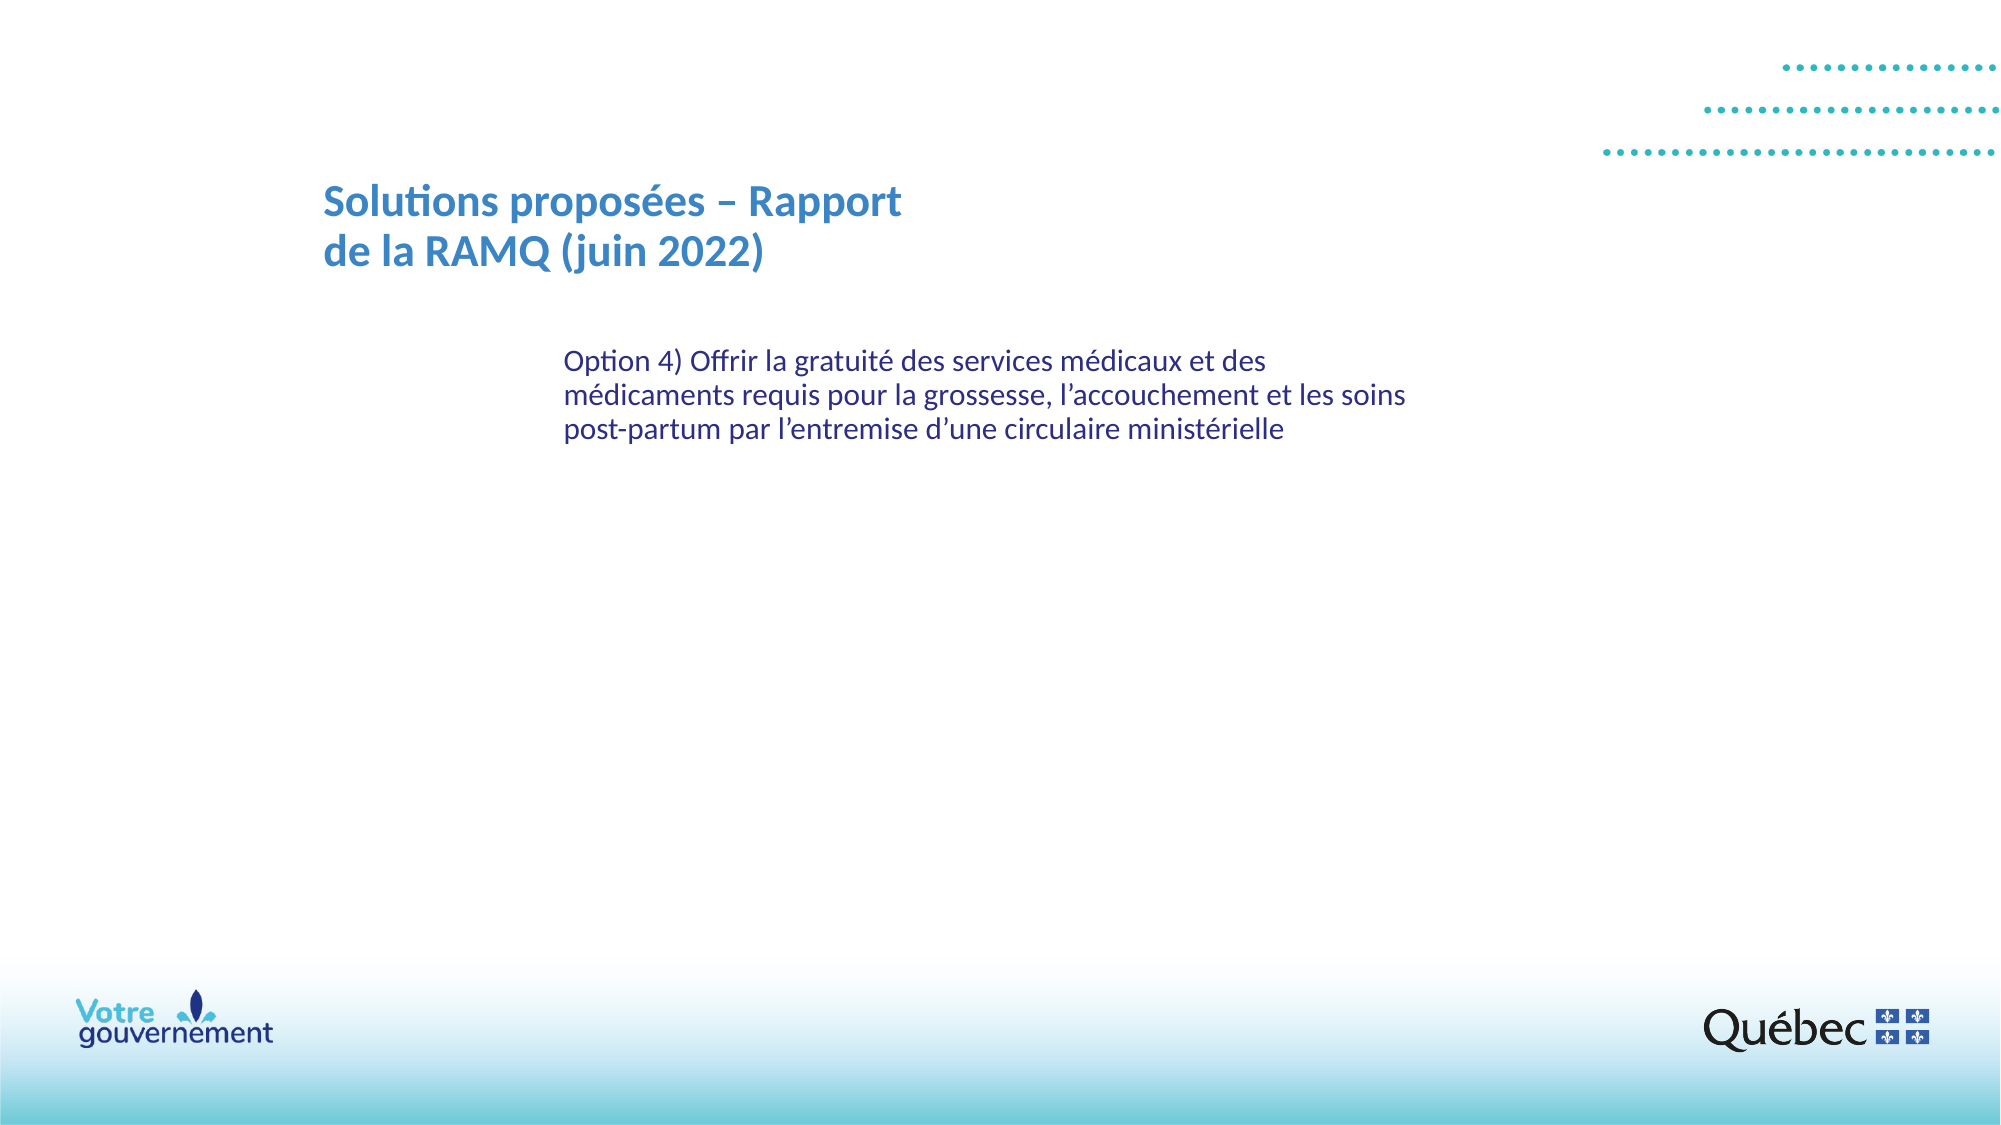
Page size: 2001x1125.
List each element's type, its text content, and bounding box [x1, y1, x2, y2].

title Solutions proposées – Rapport de la RAMQ (juin 2022) [308, 118, 954, 284]
list Option 4) Offrir la gratuité des services médicaux et des médicaments requis pour la grossesse, l’accouchement et les soins post-partum par l’entremise d’une circulaire ministérielle [548, 337, 1452, 880]
picture [0, 0, 2001, 1125]
